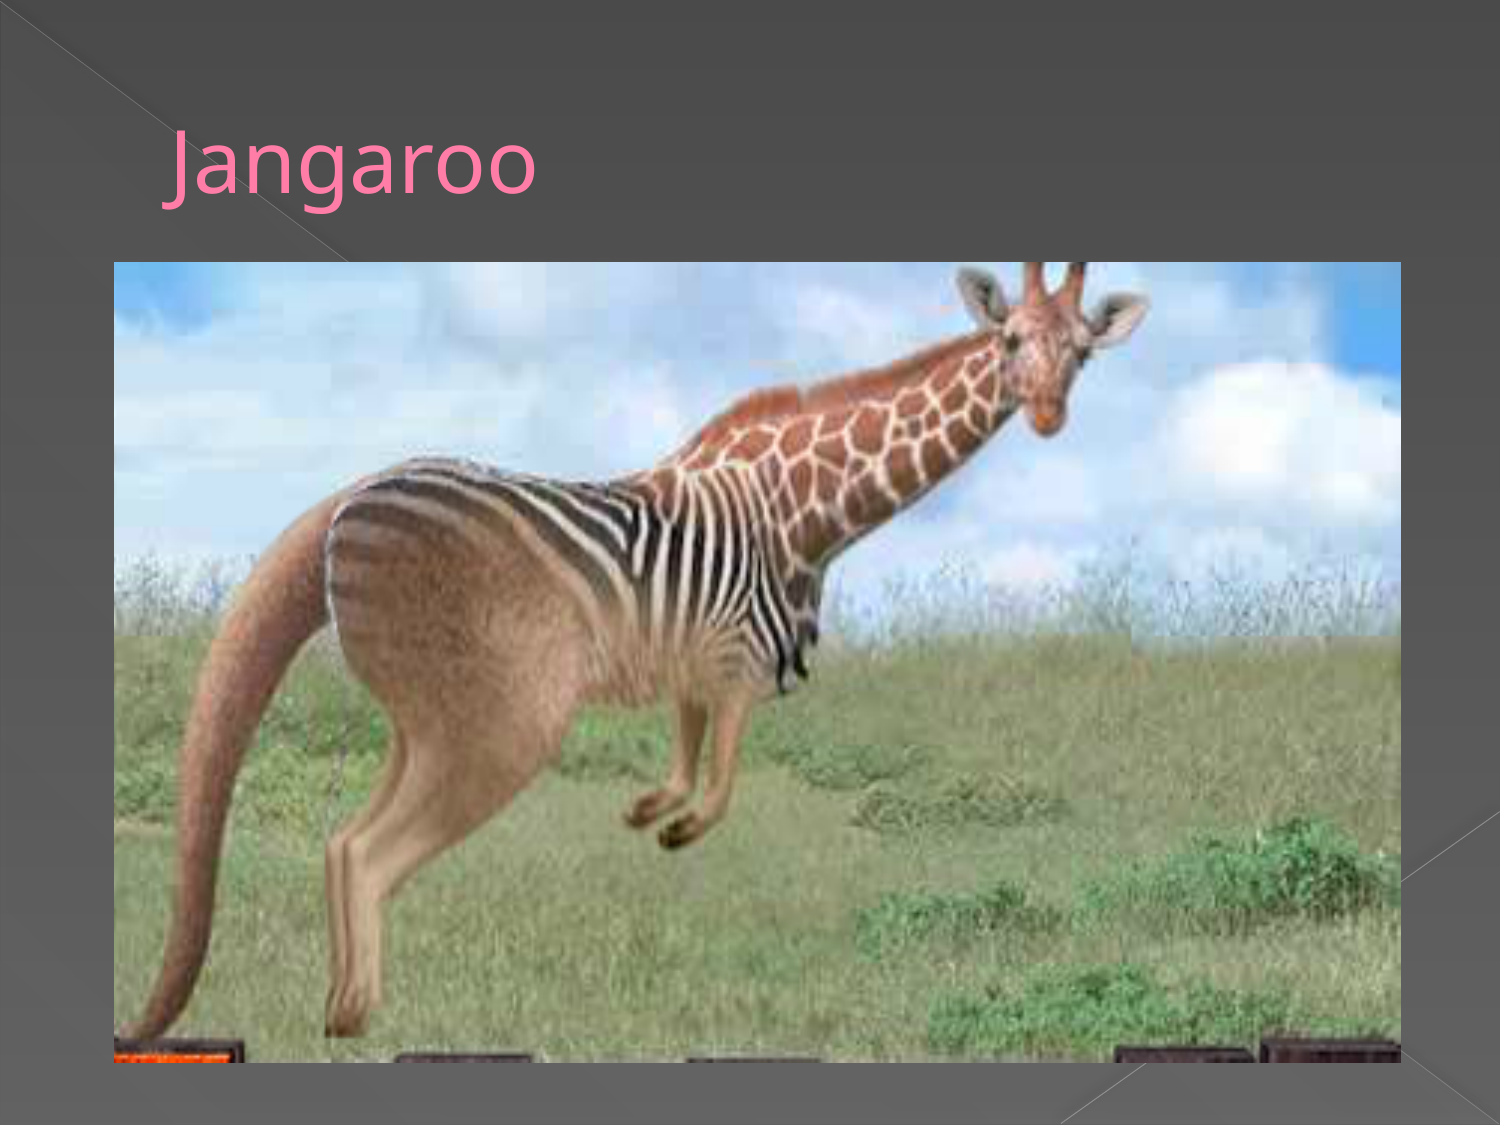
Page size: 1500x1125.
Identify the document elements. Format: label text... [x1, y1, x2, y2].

title Jangaroo [75, 43, 1425, 274]
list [114, 262, 1401, 1063]
